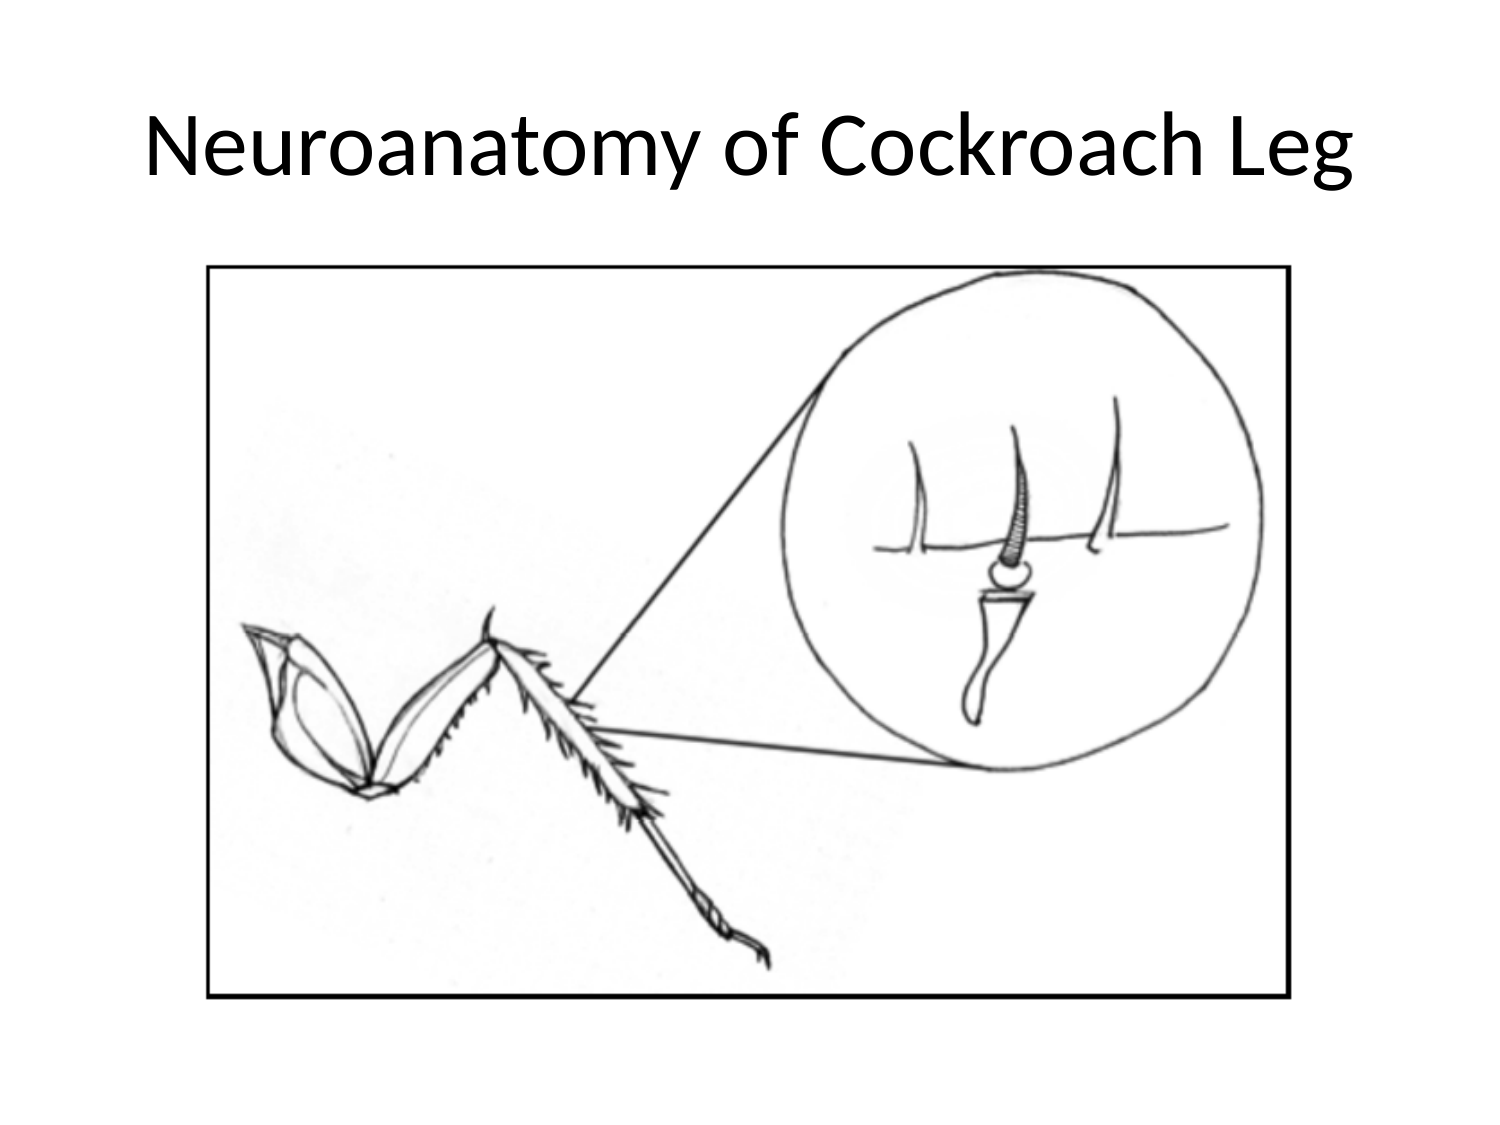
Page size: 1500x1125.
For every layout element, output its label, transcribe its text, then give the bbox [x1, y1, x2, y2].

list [202, 262, 1298, 1006]
title Neuroanatomy of Cockroach Leg [75, 45, 1425, 233]
